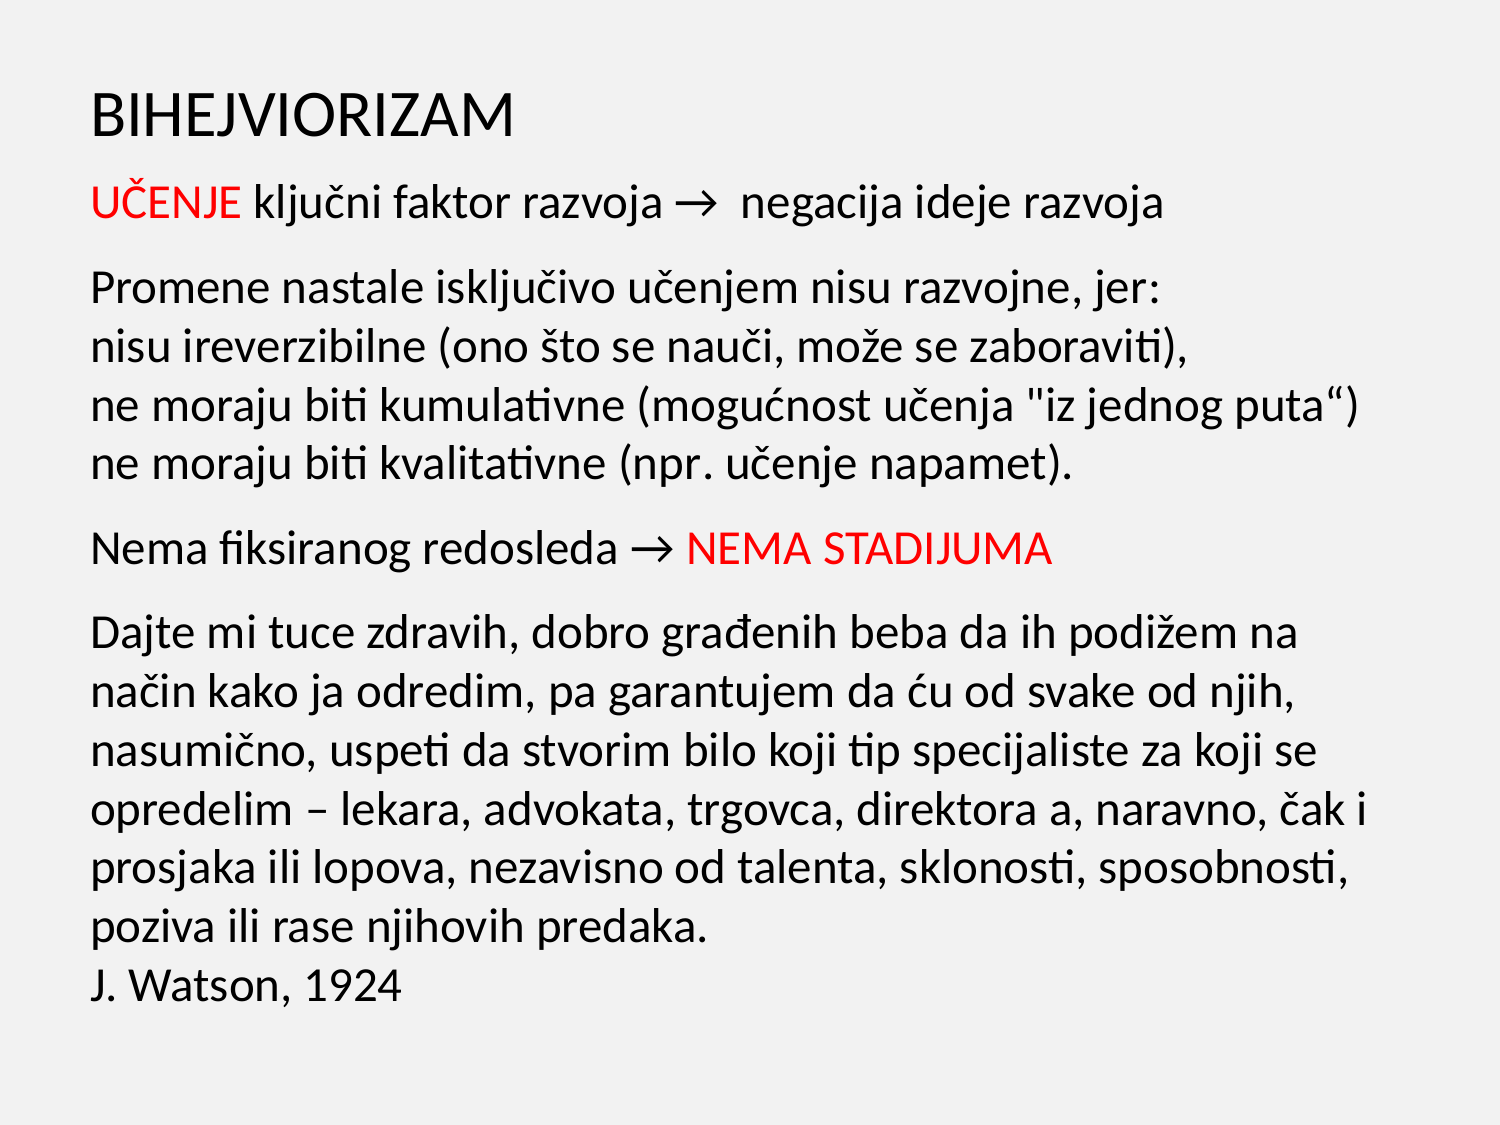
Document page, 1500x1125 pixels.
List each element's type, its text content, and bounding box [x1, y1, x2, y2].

list UČENJE ključni faktor razvoja → negacija ideje razvoja Promene nastale isključivo učenjem nisu razvojne, jer: nisu ireverzibilne (ono što se nauči, može se zaboraviti), ne moraju biti kumulativne (mogućnost učenja "iz jednog puta“) ne moraju biti kvalitativne (npr. učenje napamet). Nema fiksiranog redosleda → NEMA STADIJUMA Dajte mi tuce zdravih, dobro građenih beba da ih podižem na način kako ja odredim, pa garantujem da ću od svake od njih, nasumično, uspeti da stvorim bilo koji tip specijaliste za koji se opredelim – lekara, advokata, trgovca, direktora a, naravno, čak i prosjaka ili lopova, nezavisno od talenta, sklonosti, sposobnosti, poziva ili rase njihovih predaka. J. Watson, 1924 [75, 162, 1425, 1025]
title BIHEJVIORIZAM [75, 45, 1425, 162]
